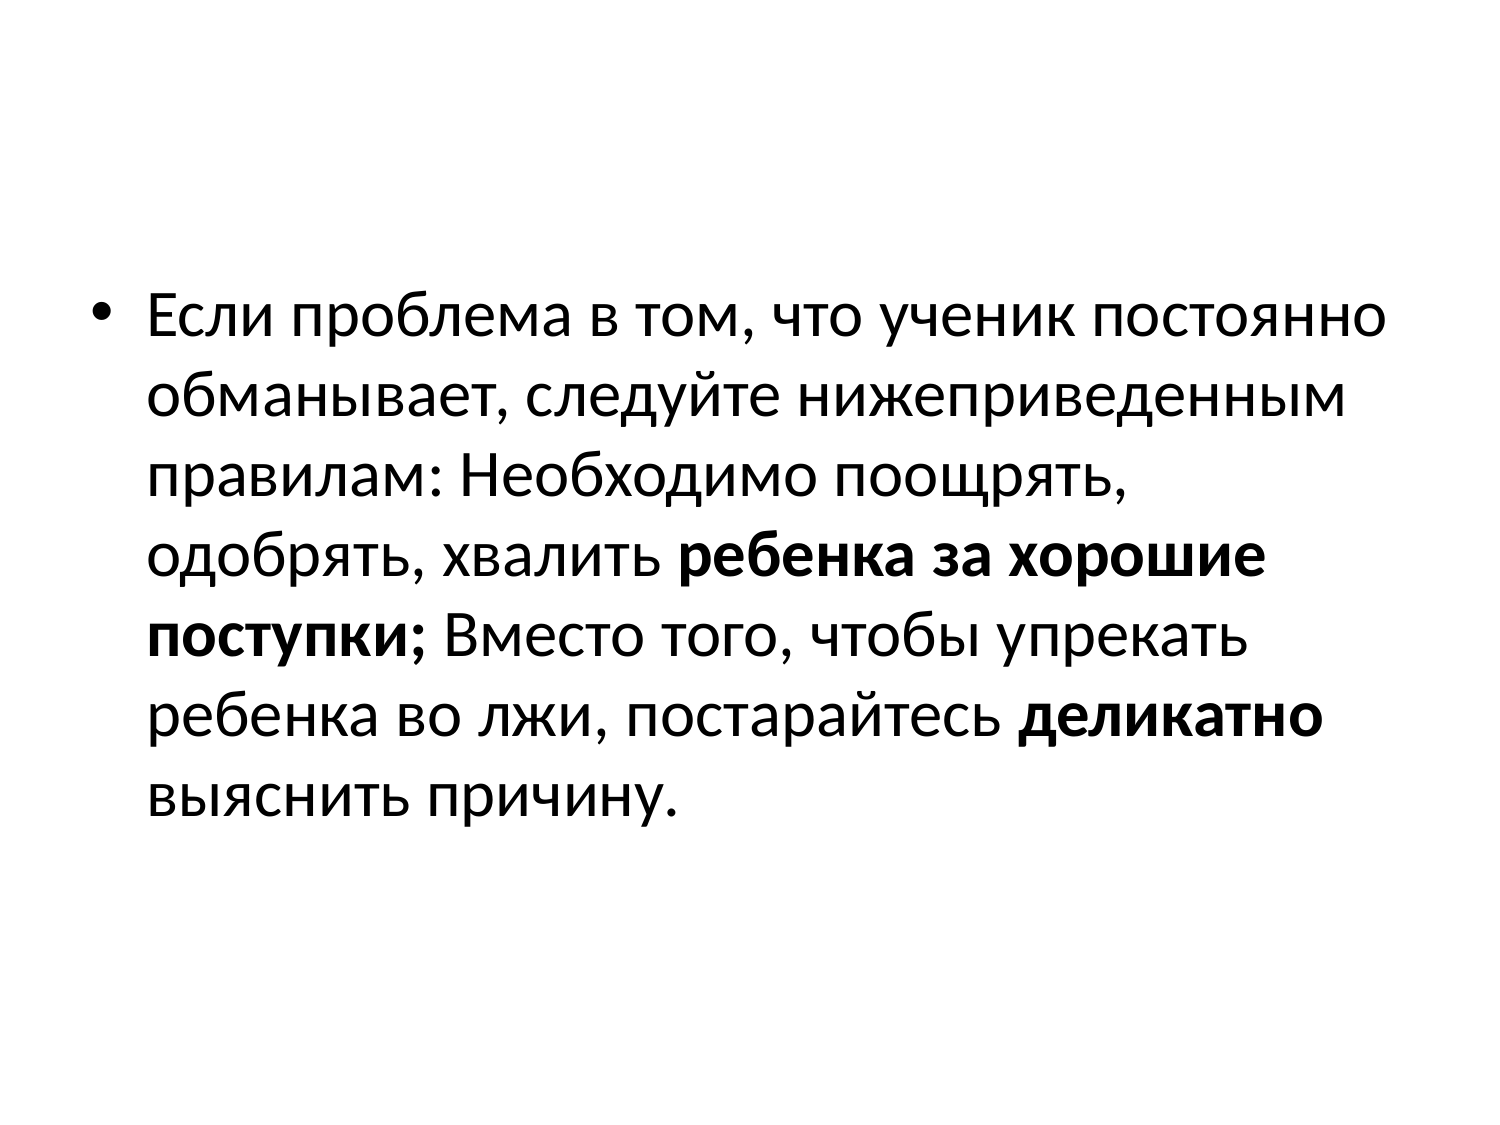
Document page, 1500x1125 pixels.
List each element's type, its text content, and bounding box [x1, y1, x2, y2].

list Если проблема в том, что ученик постоянно обманывает, следуйте нижеприведенным правилам: Необходимо поощрять, одобрять, хвалить ребенка за хорошие поступки; Вместо того, чтобы упрекать ребенка во лжи, постарайтесь деликатно выяснить причину. [75, 262, 1425, 1005]
